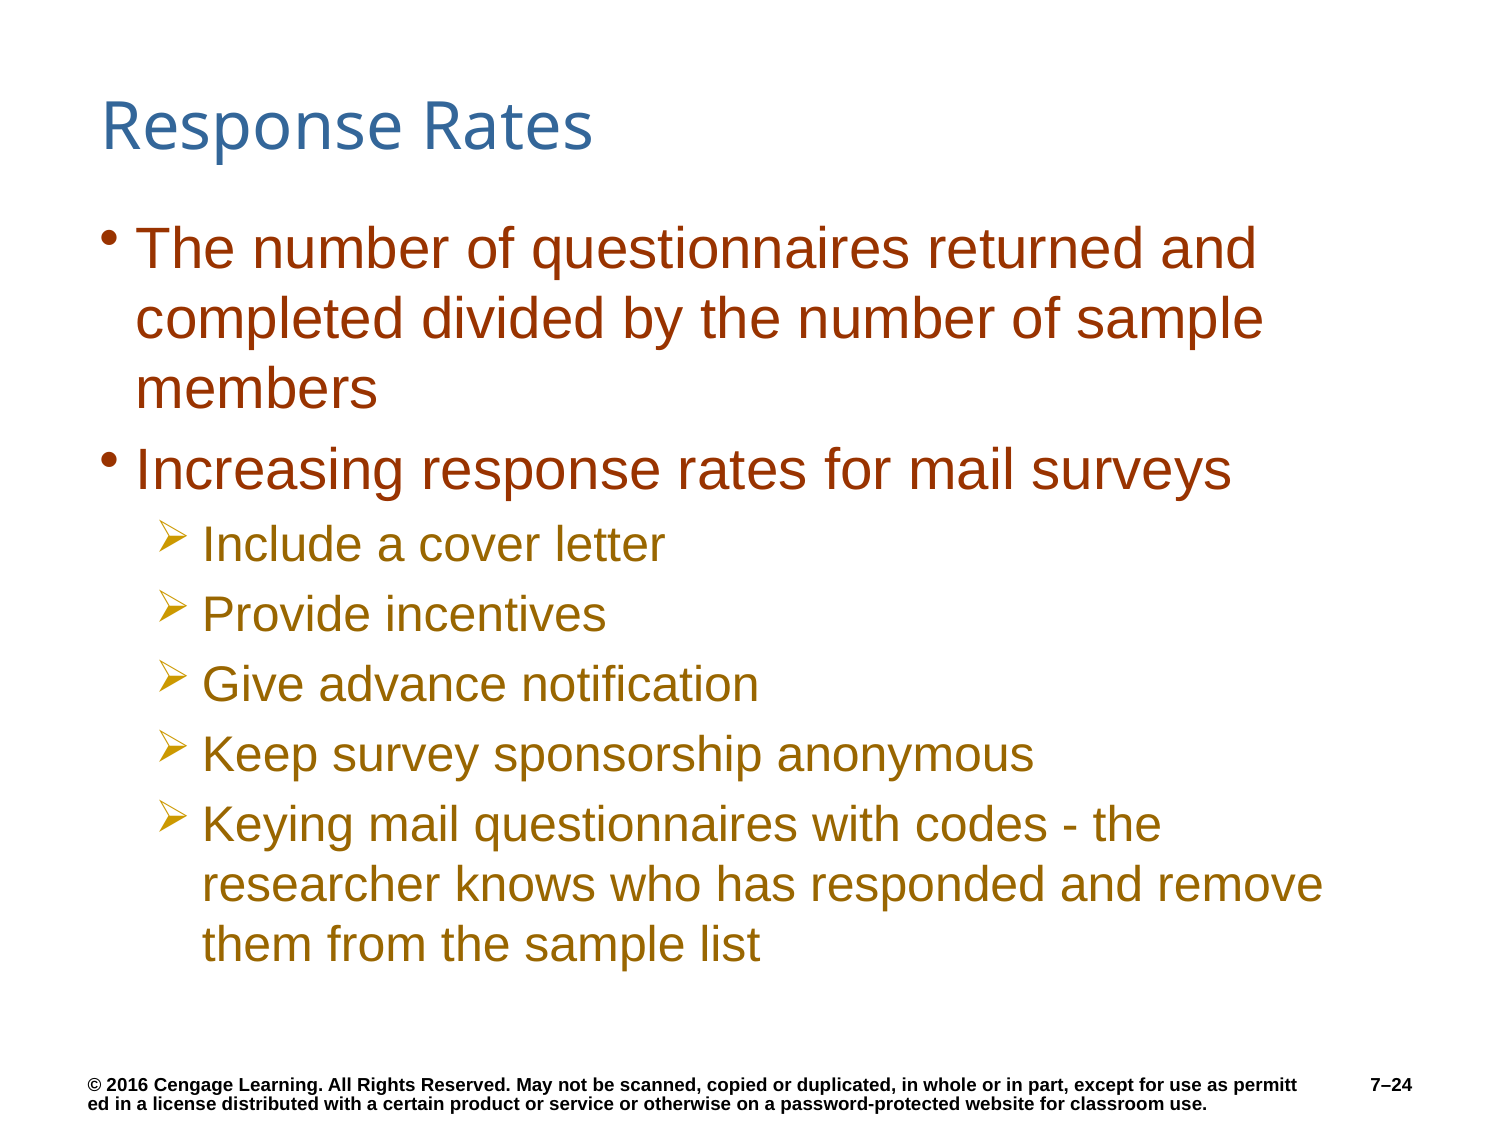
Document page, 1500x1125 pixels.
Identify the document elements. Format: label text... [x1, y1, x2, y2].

title Response Rates [85, 75, 1411, 171]
list The number of questionnaires returned and completed divided by the number of sample members Increasing response rates for mail surveys Include a cover letter Provide incentives Give advance notification Keep survey sponsorship anonymous Keying mail questionnaires with codes - the researcher knows who has responded and remove them from the sample list [84, 202, 1414, 1013]
footer © 2016 Cengage Learning. All Rights Reserved. May not be scanned, copied or duplicated, in whole or in part, except for use as permitted in a license distributed with a certain product or service or otherwise on a password-protected website for classroom use. [87, 1057, 1050, 1103]
slide_number 7–24 [1050, 1042, 1413, 1103]
